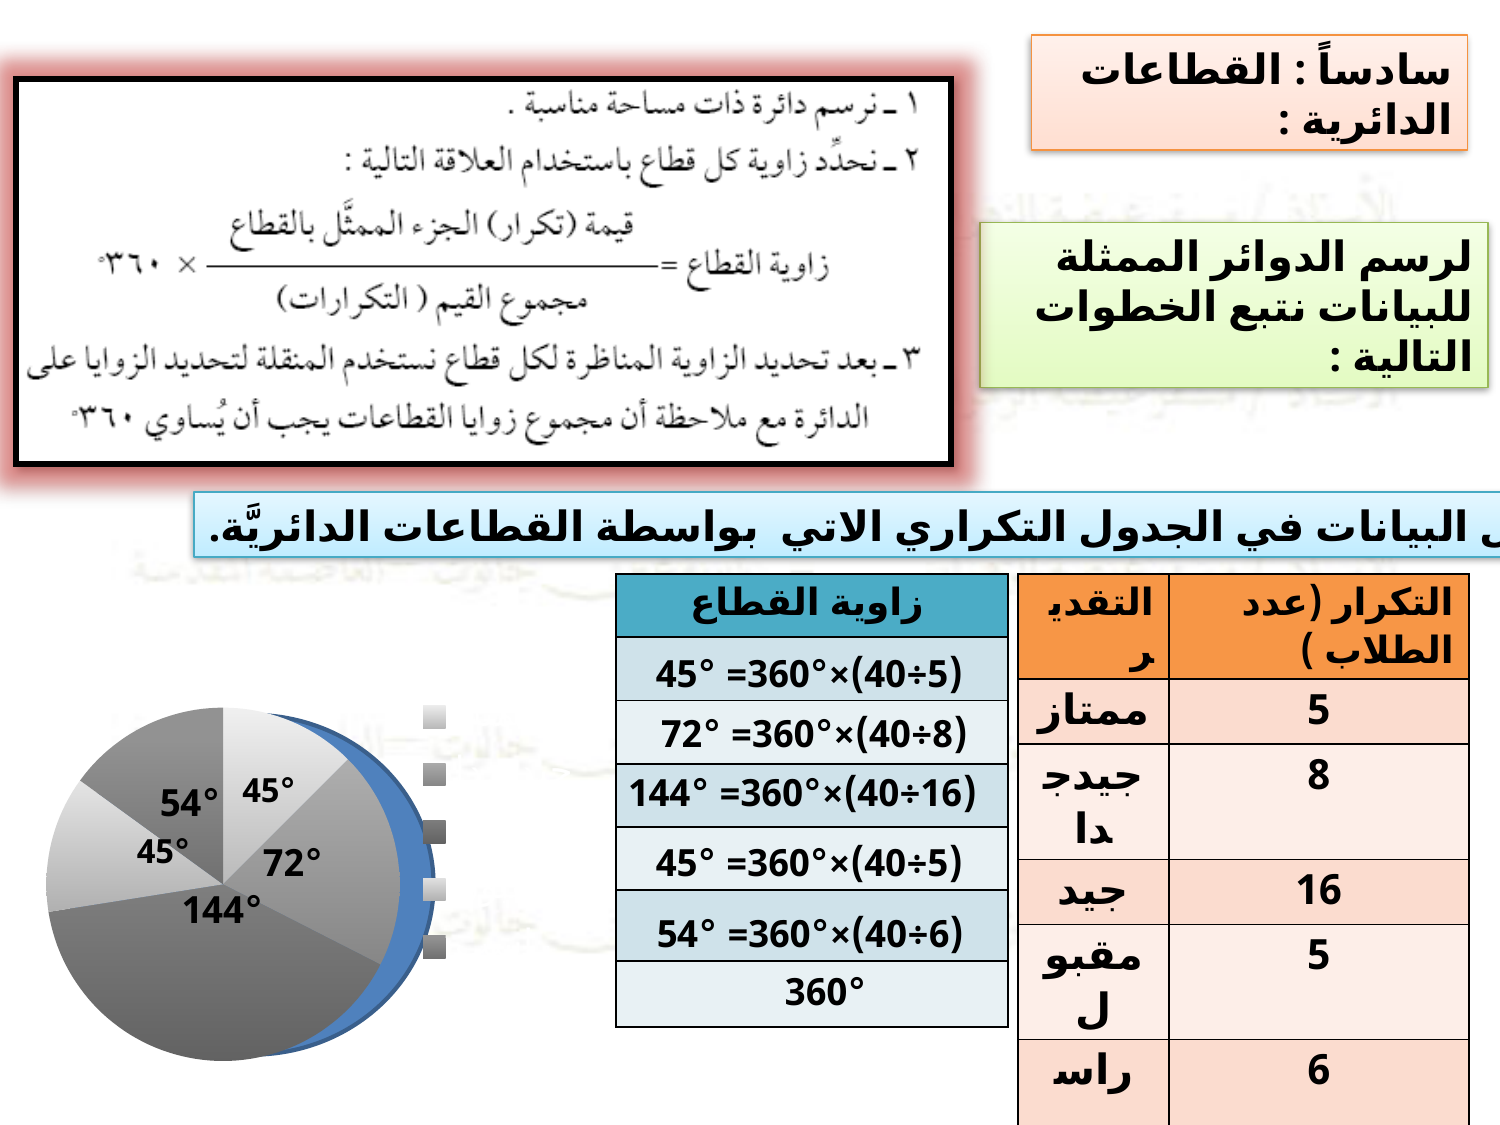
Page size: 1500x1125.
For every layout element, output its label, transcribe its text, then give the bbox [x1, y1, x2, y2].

table_cell مقبول [1019, 925, 1168, 1039]
table_header التقدير [1019, 575, 1168, 678]
text_box سادساً : القطاعات الدائرية : [1031, 34, 1468, 151]
picture [0, 0, 1500, 491]
text_box 360° [738, 960, 891, 1021]
picture [0, 491, 1500, 1125]
text_box (5÷40)×360°= 45° [632, 642, 997, 703]
table_cell [997, 701, 1007, 761]
text_box مثال : مثِّل البيانات في الجدول التكراري الاتي بواسطة القطاعات الدائريَّة. [193, 491, 1500, 558]
table_header زاوية القطاع [617, 575, 1007, 636]
table_cell 8 [1170, 745, 1468, 859]
table_cell راسب [1019, 1040, 1168, 1125]
table_cell 5 [1170, 680, 1468, 743]
table_cell [617, 701, 632, 761]
table_cell [617, 828, 1007, 889]
text_box لرسم الدوائر الممثلة للبيانات نتبع الخطوات التالية : [988, 222, 1489, 388]
table_cell [617, 638, 1007, 700]
text_box (5÷40)×360°= 45° [632, 831, 997, 892]
table_cell [617, 891, 1007, 960]
table_cell [617, 962, 1007, 1026]
table_cell 6 [1170, 1040, 1468, 1125]
picture [18, 81, 948, 462]
table_cell ممتاز [1019, 680, 1168, 743]
table_cell 5 [1170, 925, 1468, 1039]
table_cell [617, 822, 1007, 826]
chart [34, 573, 598, 1091]
table_cell جيد [1019, 860, 1168, 924]
text_box (6÷40)×360°= 54° [642, 902, 979, 963]
text_box (16÷40)×360°= 144° [603, 761, 1008, 822]
table_header التكرار (عدد الطلاب ) [1170, 575, 1468, 678]
table_cell 16 [1170, 860, 1468, 924]
table_cell جيدجدا [1019, 745, 1168, 859]
text_box (8÷40)×360°= 72° [632, 703, 997, 761]
